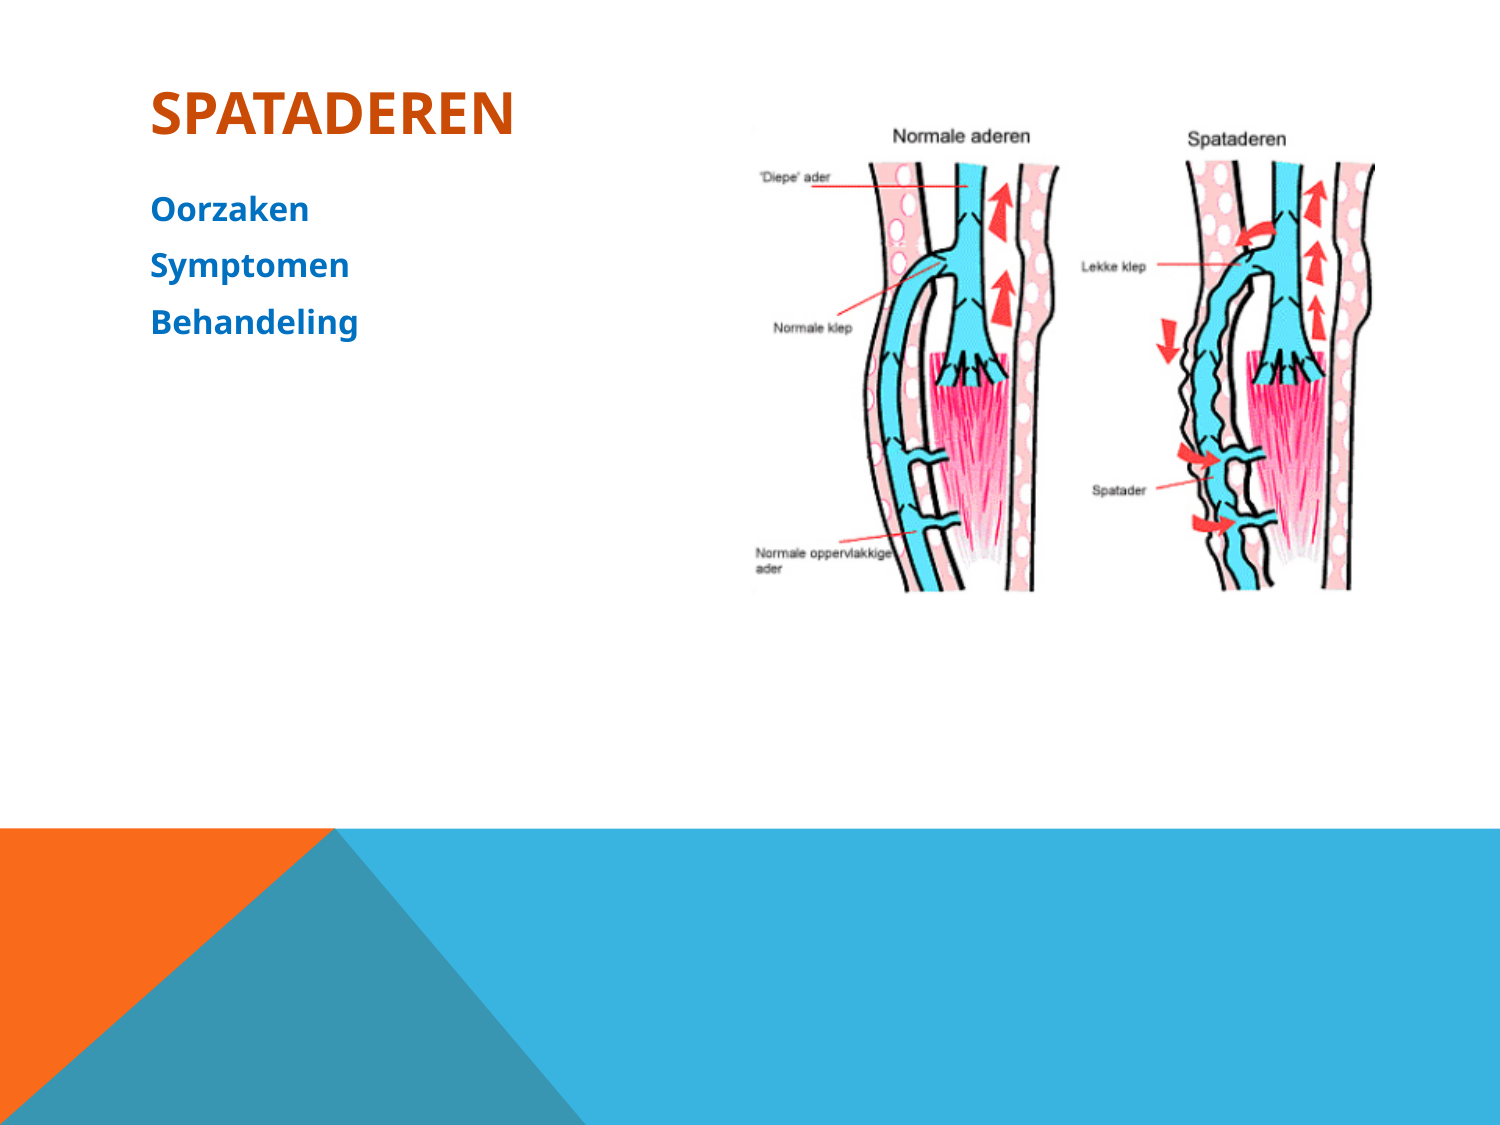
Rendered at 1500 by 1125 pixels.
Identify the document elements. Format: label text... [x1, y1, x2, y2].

list Oorzaken Symptomen Behandeling [135, 180, 1369, 768]
title spataderen [135, 66, 1370, 157]
picture [749, 125, 1376, 595]
